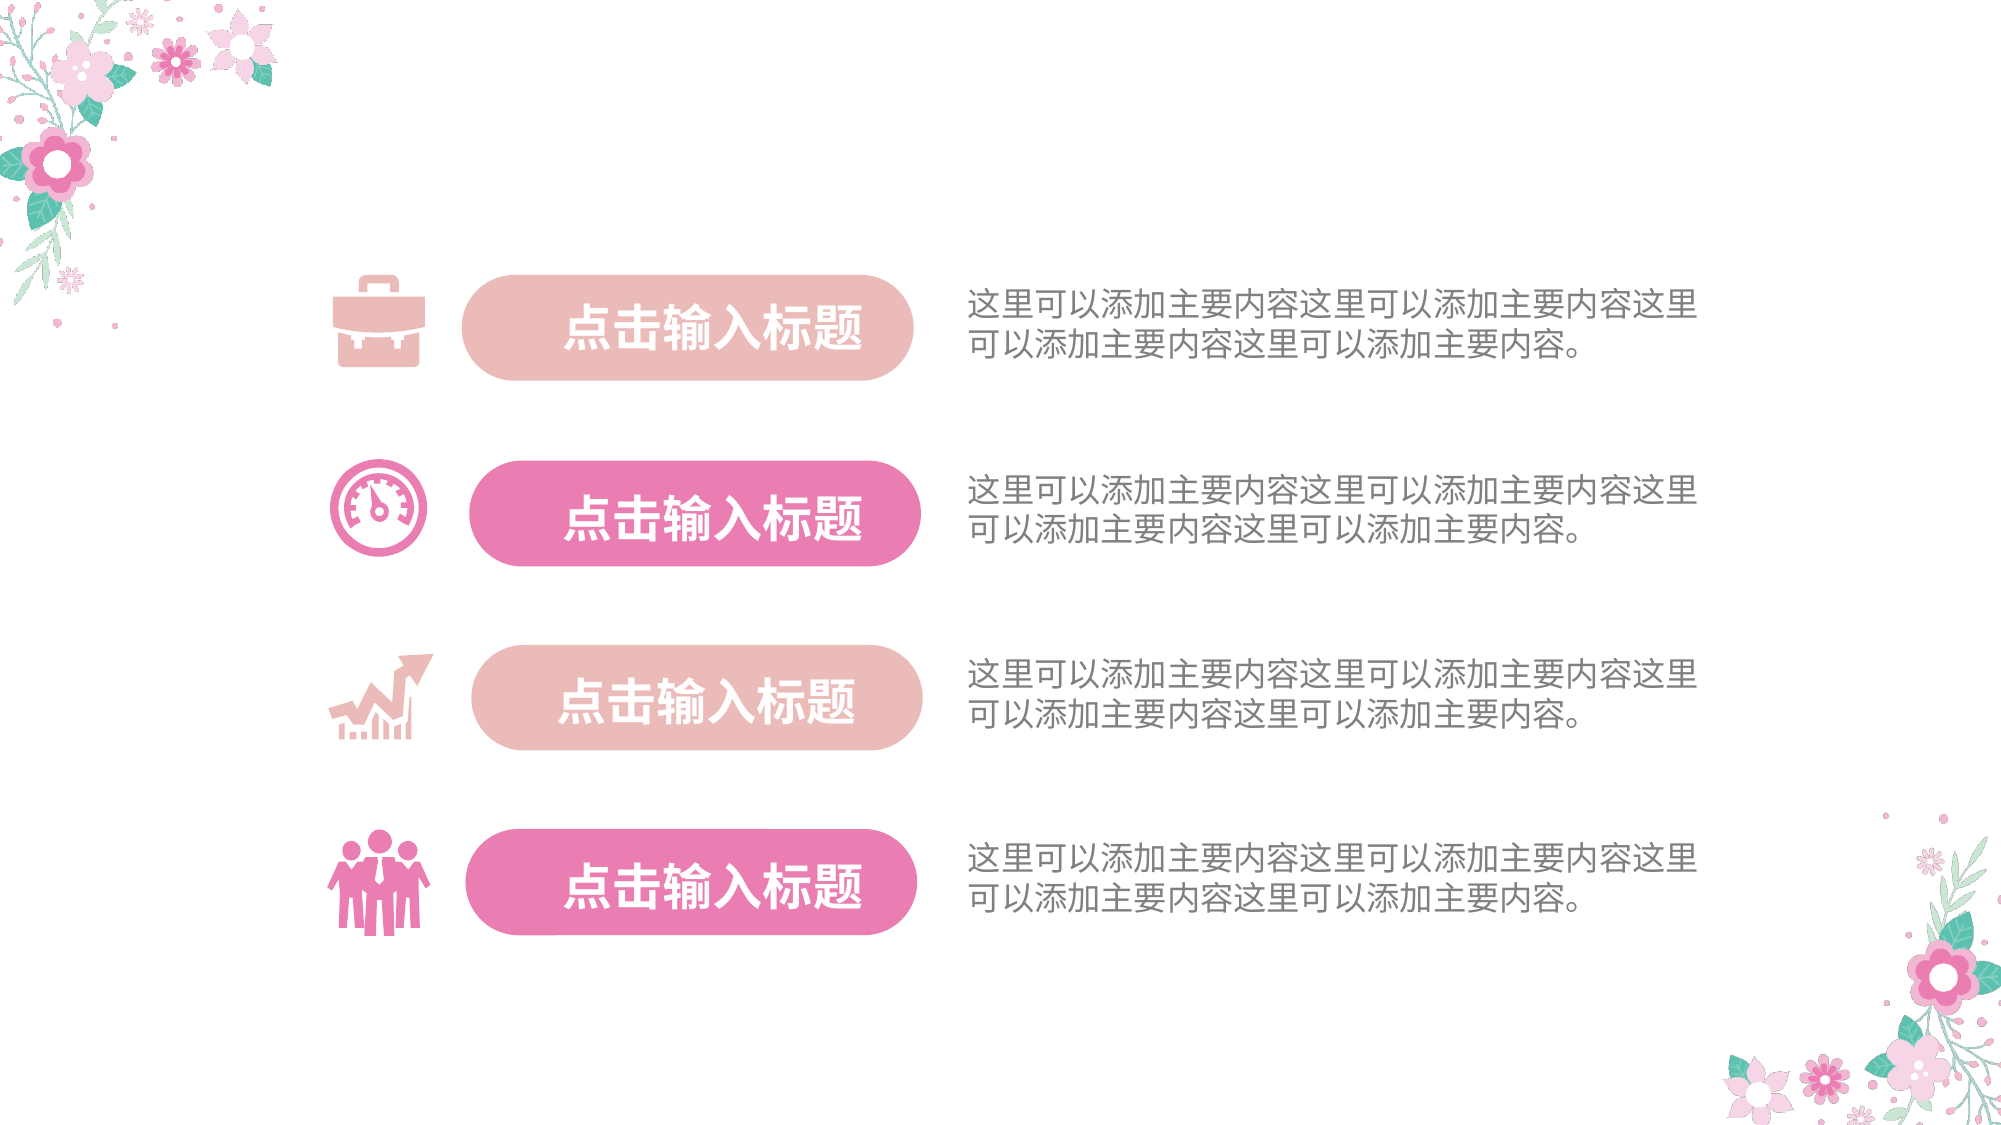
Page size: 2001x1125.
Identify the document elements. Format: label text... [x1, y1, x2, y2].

text_box [342, 840, 361, 861]
text_box 这里可以添加主要内容这里可以添加主要内容这里可以添加主要内容这里可以添加主要内容。 [952, 275, 1729, 371]
text_box 这里可以添加主要内容这里可以添加主要内容这里可以添加主要内容这里可以添加主要内容。 [952, 461, 1729, 557]
text_box [349, 730, 357, 740]
text_box [383, 718, 390, 740]
text_box 这里可以添加主要内容这里可以添加主要内容这里可以添加主要内容这里可以添加主要内容。 [952, 829, 1715, 925]
text_box [469, 460, 921, 567]
text_box [327, 857, 431, 936]
text_box [461, 274, 914, 381]
text_box [405, 696, 412, 740]
text_box [328, 653, 434, 725]
text_box [330, 459, 428, 557]
text_box 点击输入标题 [541, 662, 873, 738]
text_box 点击输入标题 [547, 848, 879, 923]
picture [1715, 785, 2001, 1125]
text_box [338, 722, 345, 740]
text_box [367, 829, 393, 854]
text_box 点击输入标题 [547, 289, 879, 365]
text_box [371, 712, 379, 740]
text_box 这里可以添加主要内容这里可以添加主要内容这里可以添加主要内容这里可以添加主要内容。 [952, 645, 1729, 741]
text_box [394, 723, 401, 740]
picture [0, 0, 285, 357]
text_box [332, 296, 425, 333]
text_box [397, 840, 418, 861]
text_box [465, 828, 918, 936]
text_box [471, 644, 923, 751]
text_box [358, 274, 399, 293]
text_box [338, 332, 420, 368]
text_box 点击输入标题 [547, 479, 879, 555]
text_box [361, 730, 367, 740]
